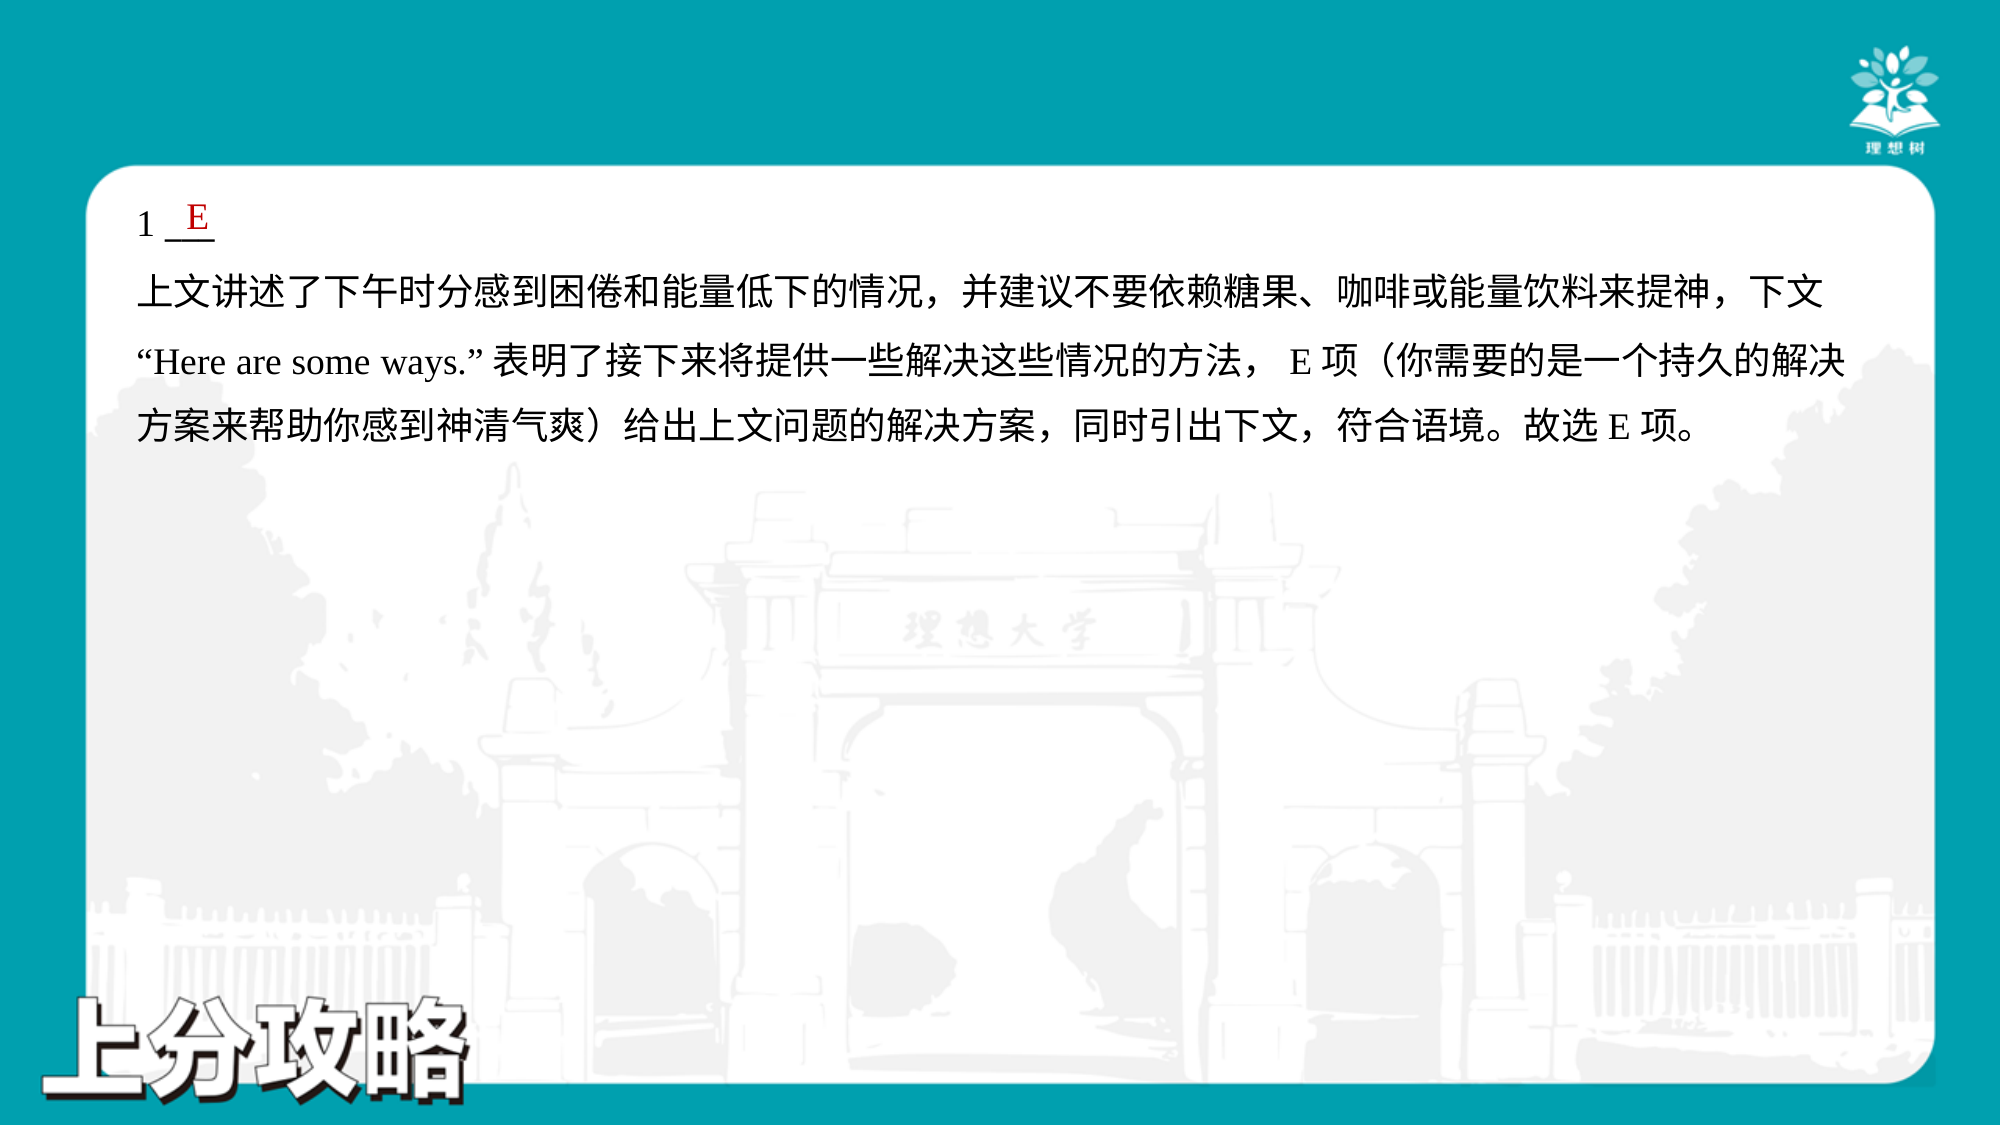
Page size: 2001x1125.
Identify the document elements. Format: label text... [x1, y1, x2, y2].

text_box 1 ___ [136, 176, 1865, 237]
picture [0, 0, 2000, 1125]
text_box 上文讲述了下午时分感到困倦和能量低下的情况，并建议不要依赖糖果、咖啡或能量饮料来提神，下文 “Here are some ways.”表明了接下来将提供一些解决这些情况的方法，E项（你需要的是一个持久的解决 方案来帮助你感到神清气爽）给出上文问题的解决方案，同时引出下文，符合语境。故选E项。 [136, 244, 1865, 441]
text_box E [172, 170, 224, 230]
